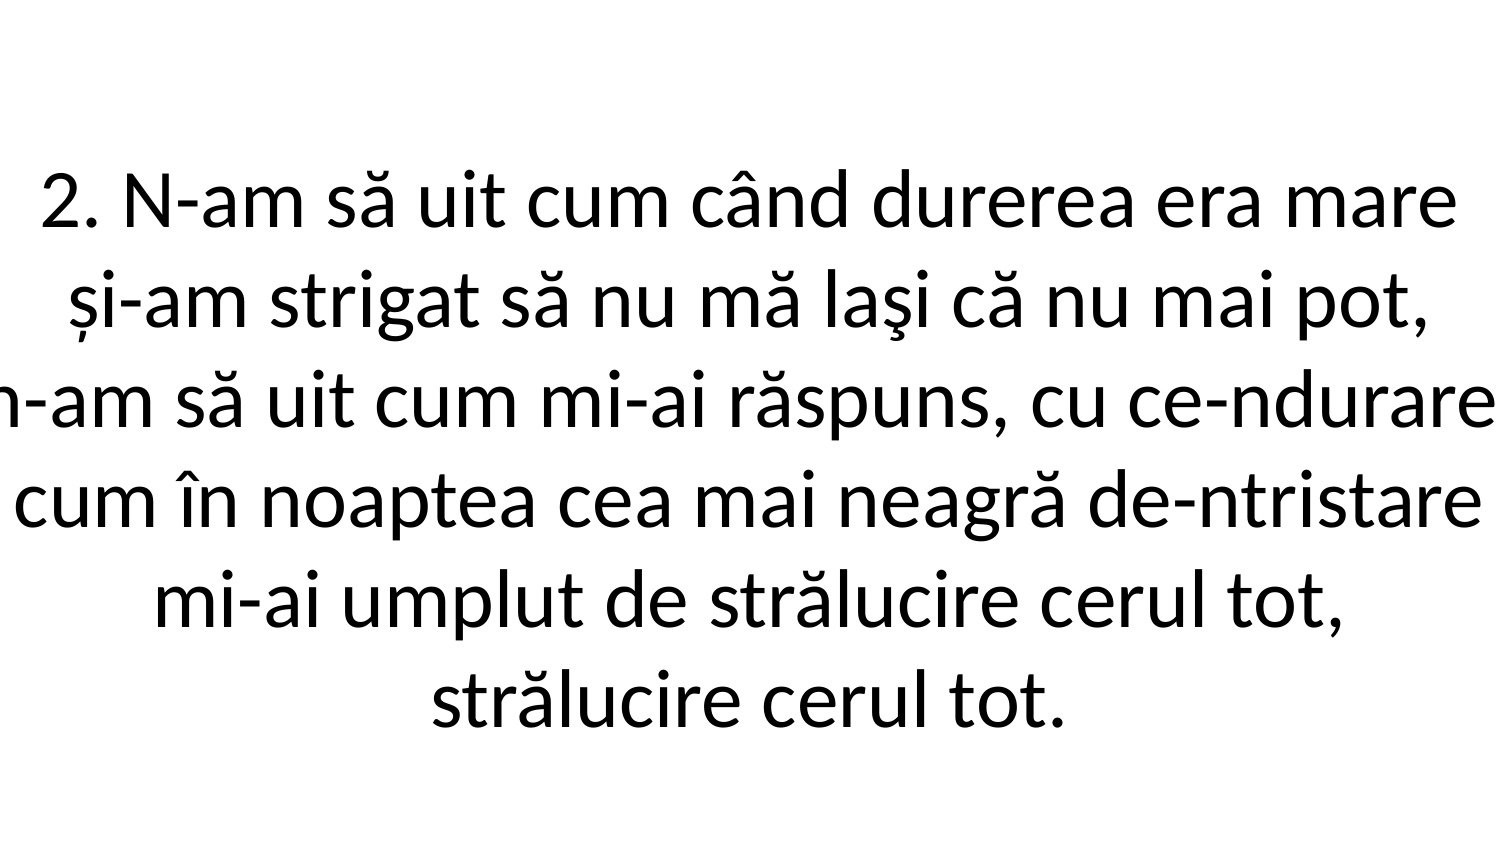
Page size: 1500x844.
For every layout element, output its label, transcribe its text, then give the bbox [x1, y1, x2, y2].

text_box 2. N-am să uit cum când durerea era mare și-am strigat să nu mă laşi că nu mai pot, n-am să uit cum mi-ai răspuns, cu ce-ndurare, cum în noaptea cea mai neagră de-ntristare mi-ai umplut de strălucire cerul tot, strălucire cerul tot. [0, 92, 1500, 752]
